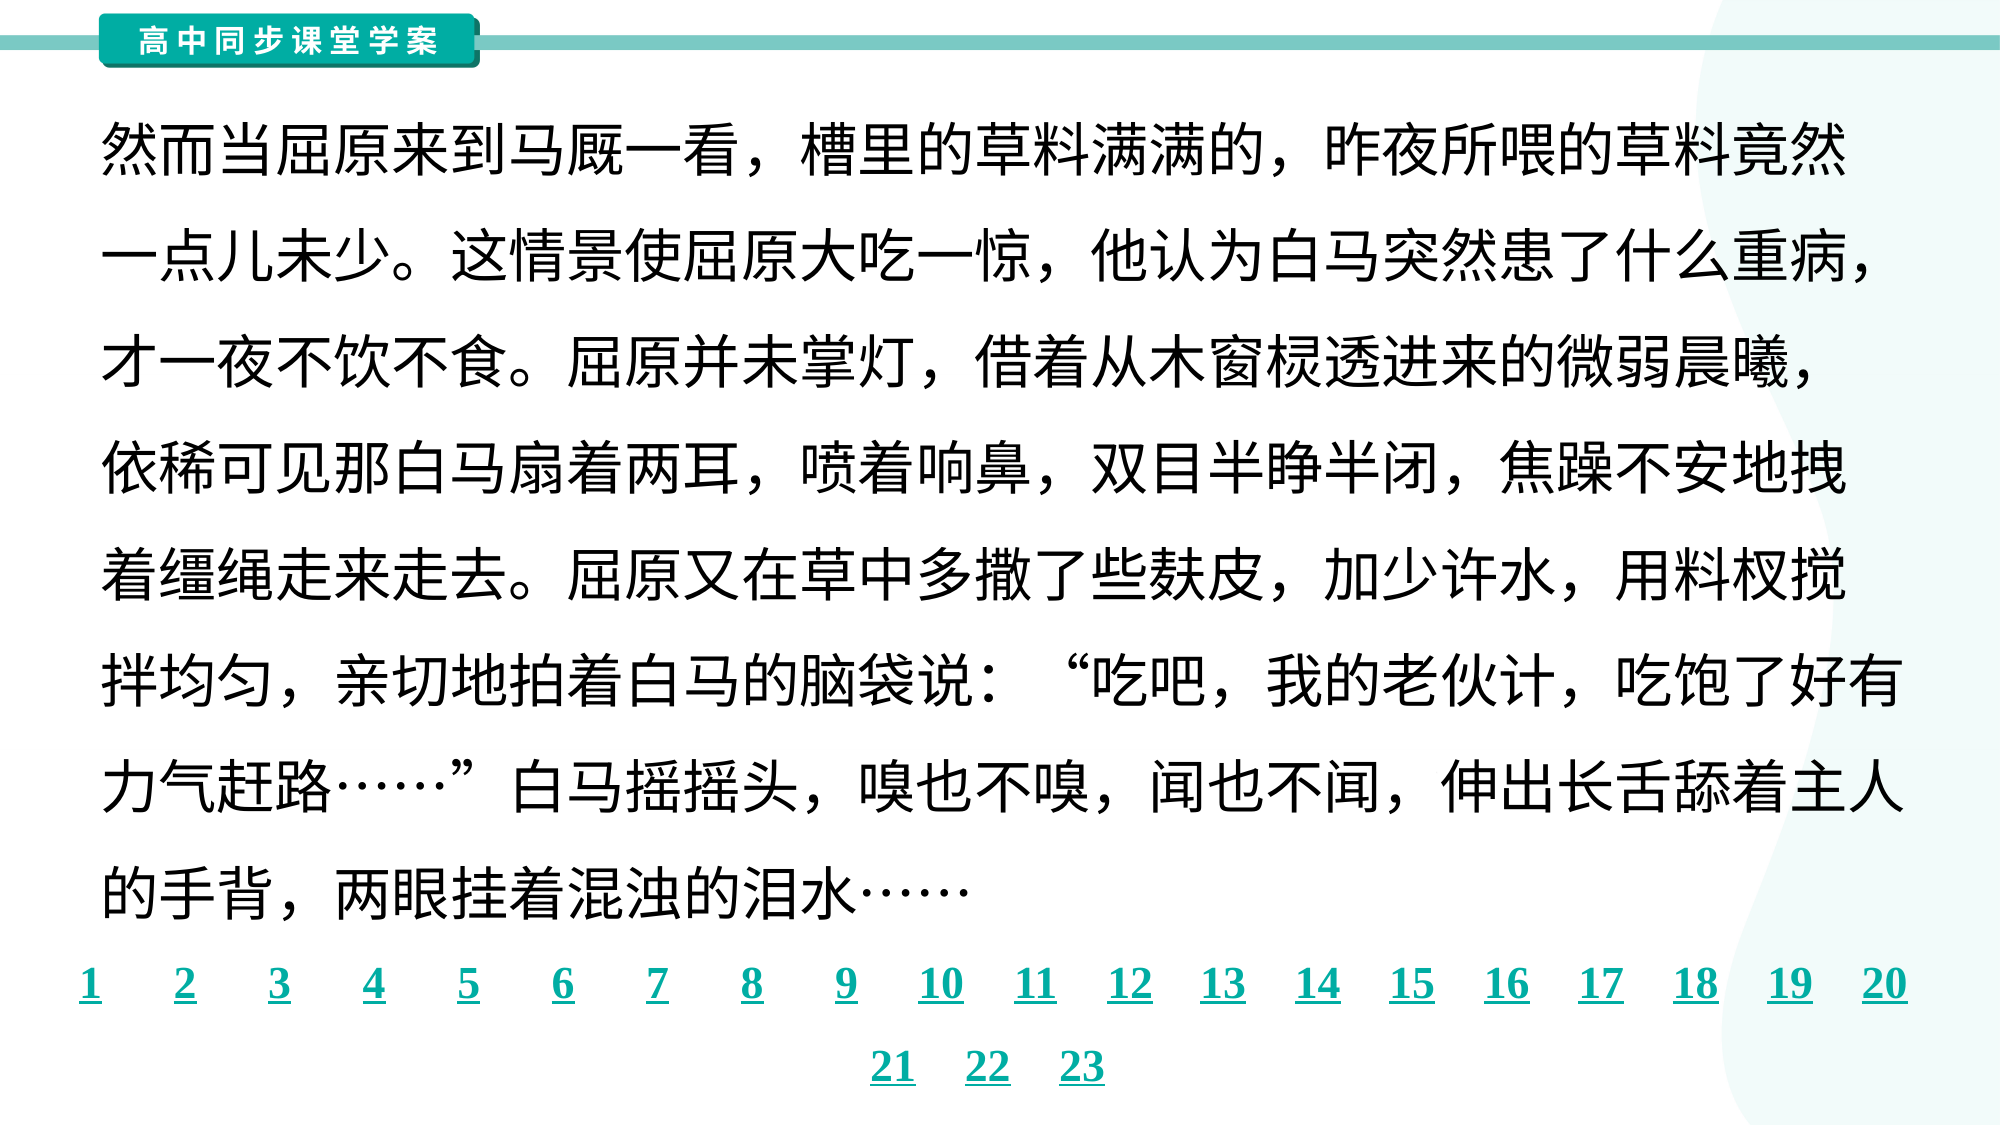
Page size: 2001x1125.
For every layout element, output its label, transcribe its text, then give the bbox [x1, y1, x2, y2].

text_box 然而当屈原来到马厩一看，槽里的草料满满的，昨夜所喂的草料竟然 一点儿未少。这情景使屈原大吃一惊，他认为白马突然患了什么重病， 才一夜不饮不食。屈原并未掌灯，借着从木窗棂透进来的微弱晨曦， 依稀可见那白马扇着两耳，喷着响鼻，双目半睁半闭，焦躁不安地拽 着缰绳走来走去。屈原又在草中多撒了些麸皮，加少许水，用料杈搅 拌均匀，亲切地拍着白马的脑袋说：“吃吧，我的老伙计，吃饱了好有 力气赶路……”白马摇摇头，嗅也不嗅，闻也不闻，伸出长舌舔着主人 的手背，两眼挂着混浊的泪水…… [100, 76, 1899, 927]
picture [0, 0, 2000, 1125]
